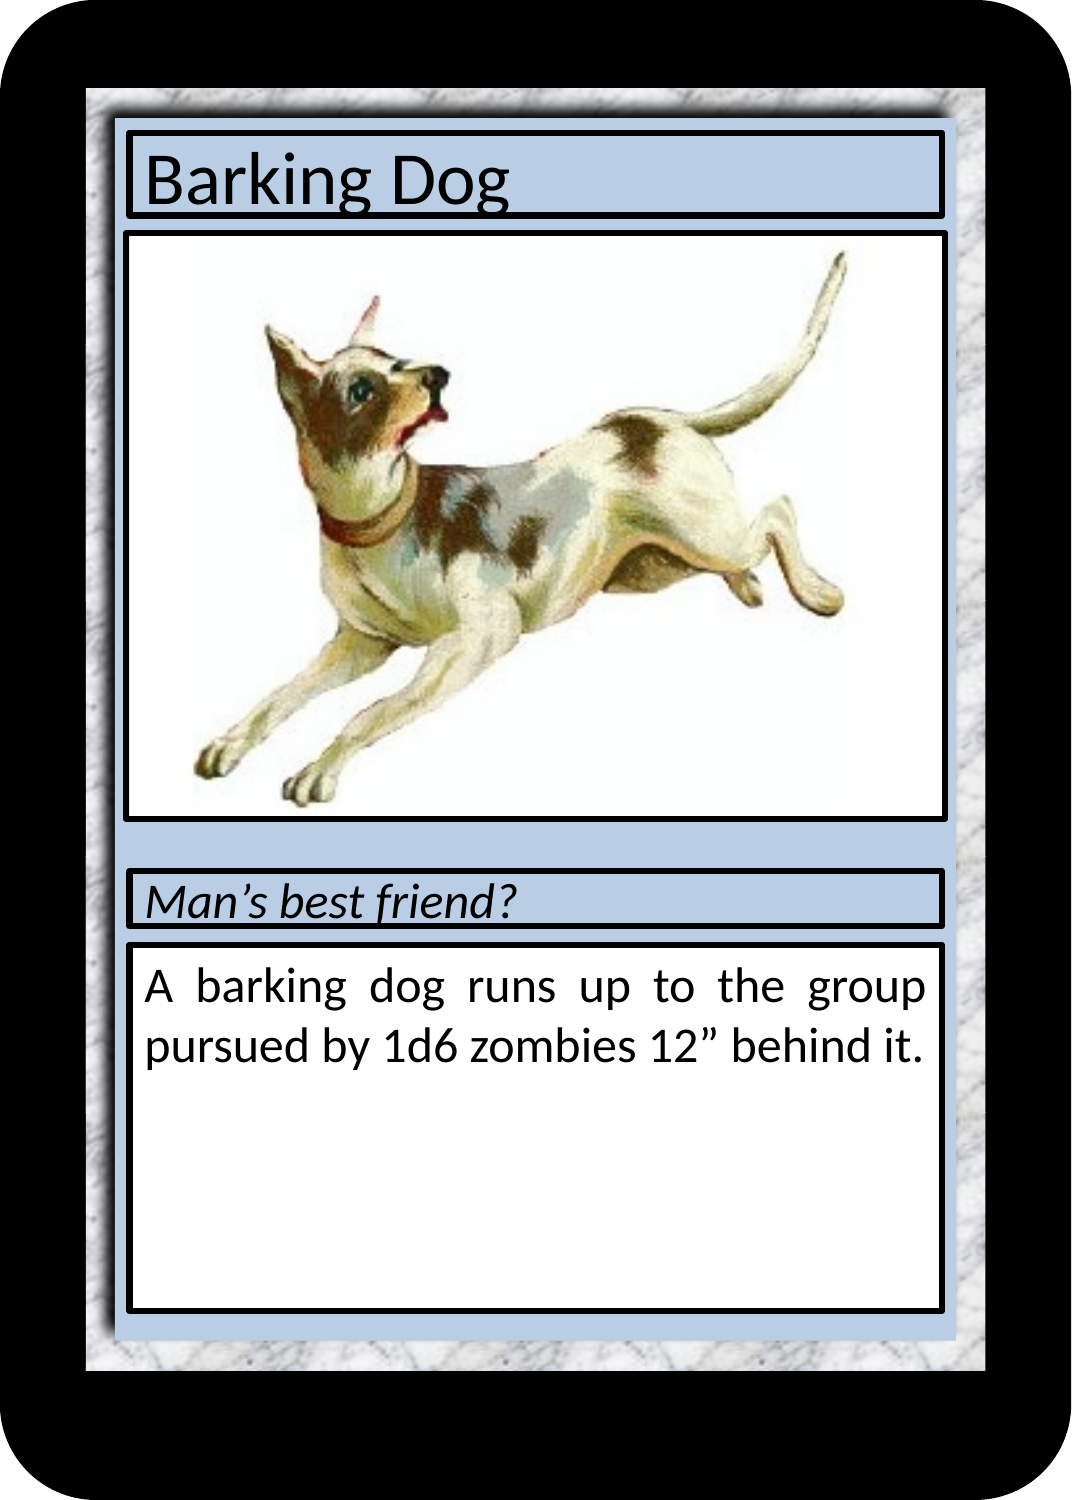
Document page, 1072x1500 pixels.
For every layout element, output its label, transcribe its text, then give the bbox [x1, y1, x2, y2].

title Barking Dog [126, 130, 945, 219]
picture [85, 88, 986, 1371]
list A barking dog runs up to the group pursued by 1d6 zombies 12” behind it. [126, 942, 945, 1314]
list Man’s best friend? [126, 868, 945, 929]
